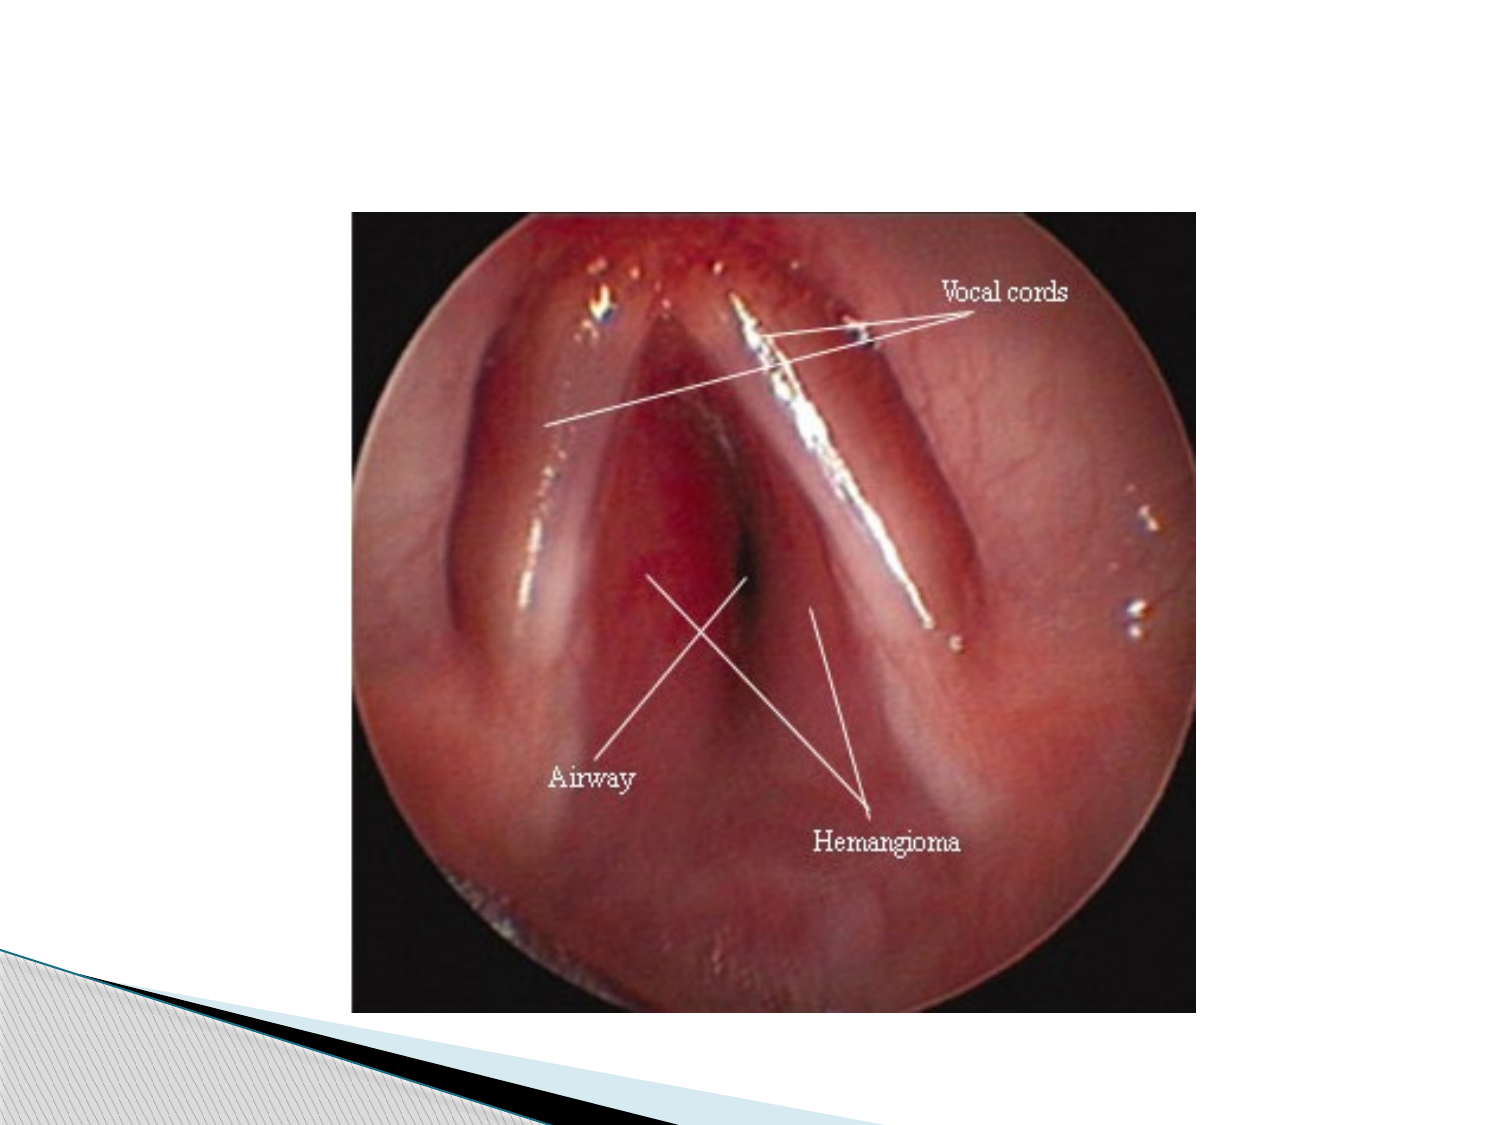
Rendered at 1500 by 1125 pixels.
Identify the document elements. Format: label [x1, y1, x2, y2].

picture [349, 212, 1196, 1013]
